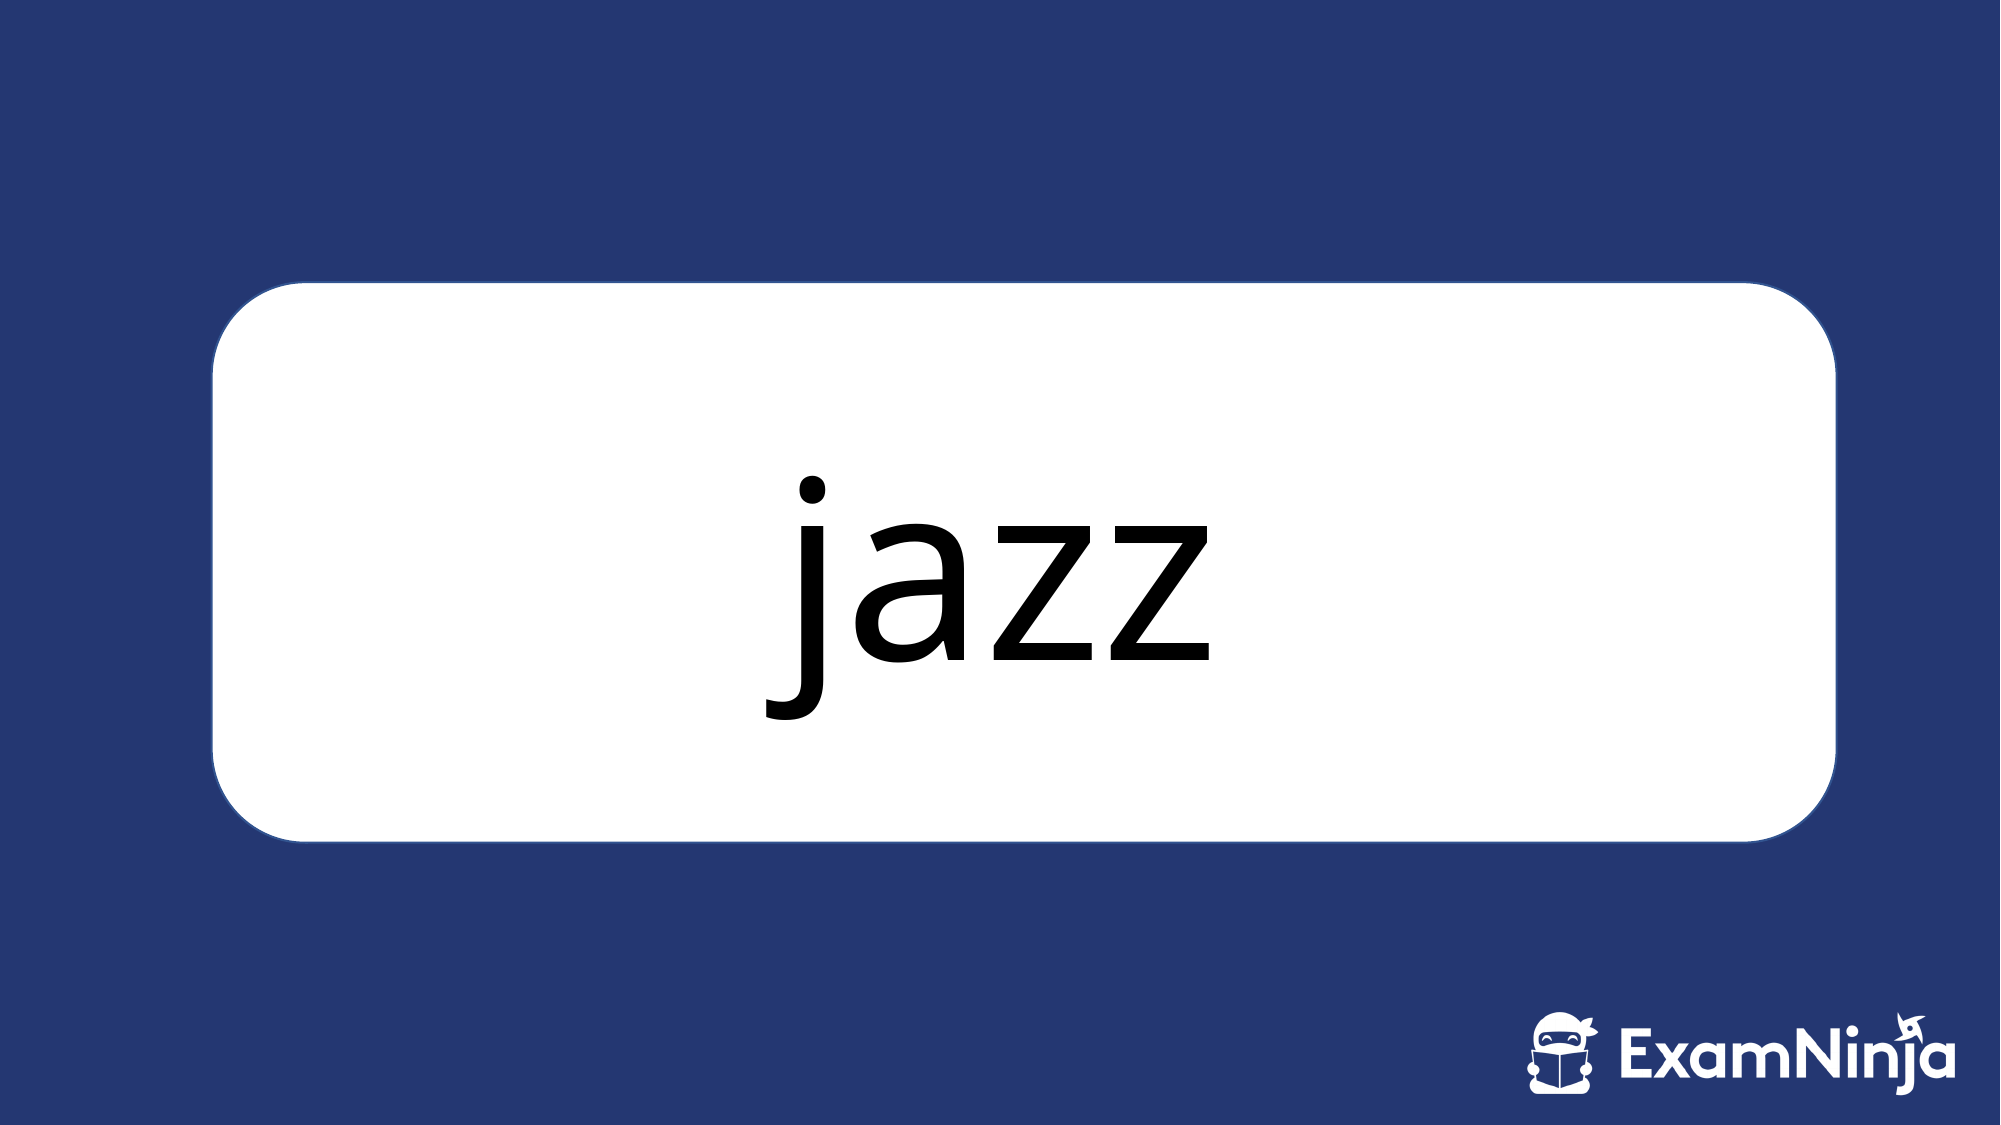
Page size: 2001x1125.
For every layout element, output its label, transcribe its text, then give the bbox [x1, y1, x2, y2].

text_box [210, 719, 1838, 844]
text_box [210, 281, 1838, 403]
text_box jazz [143, 403, 1857, 719]
picture [1501, 1003, 1979, 1102]
